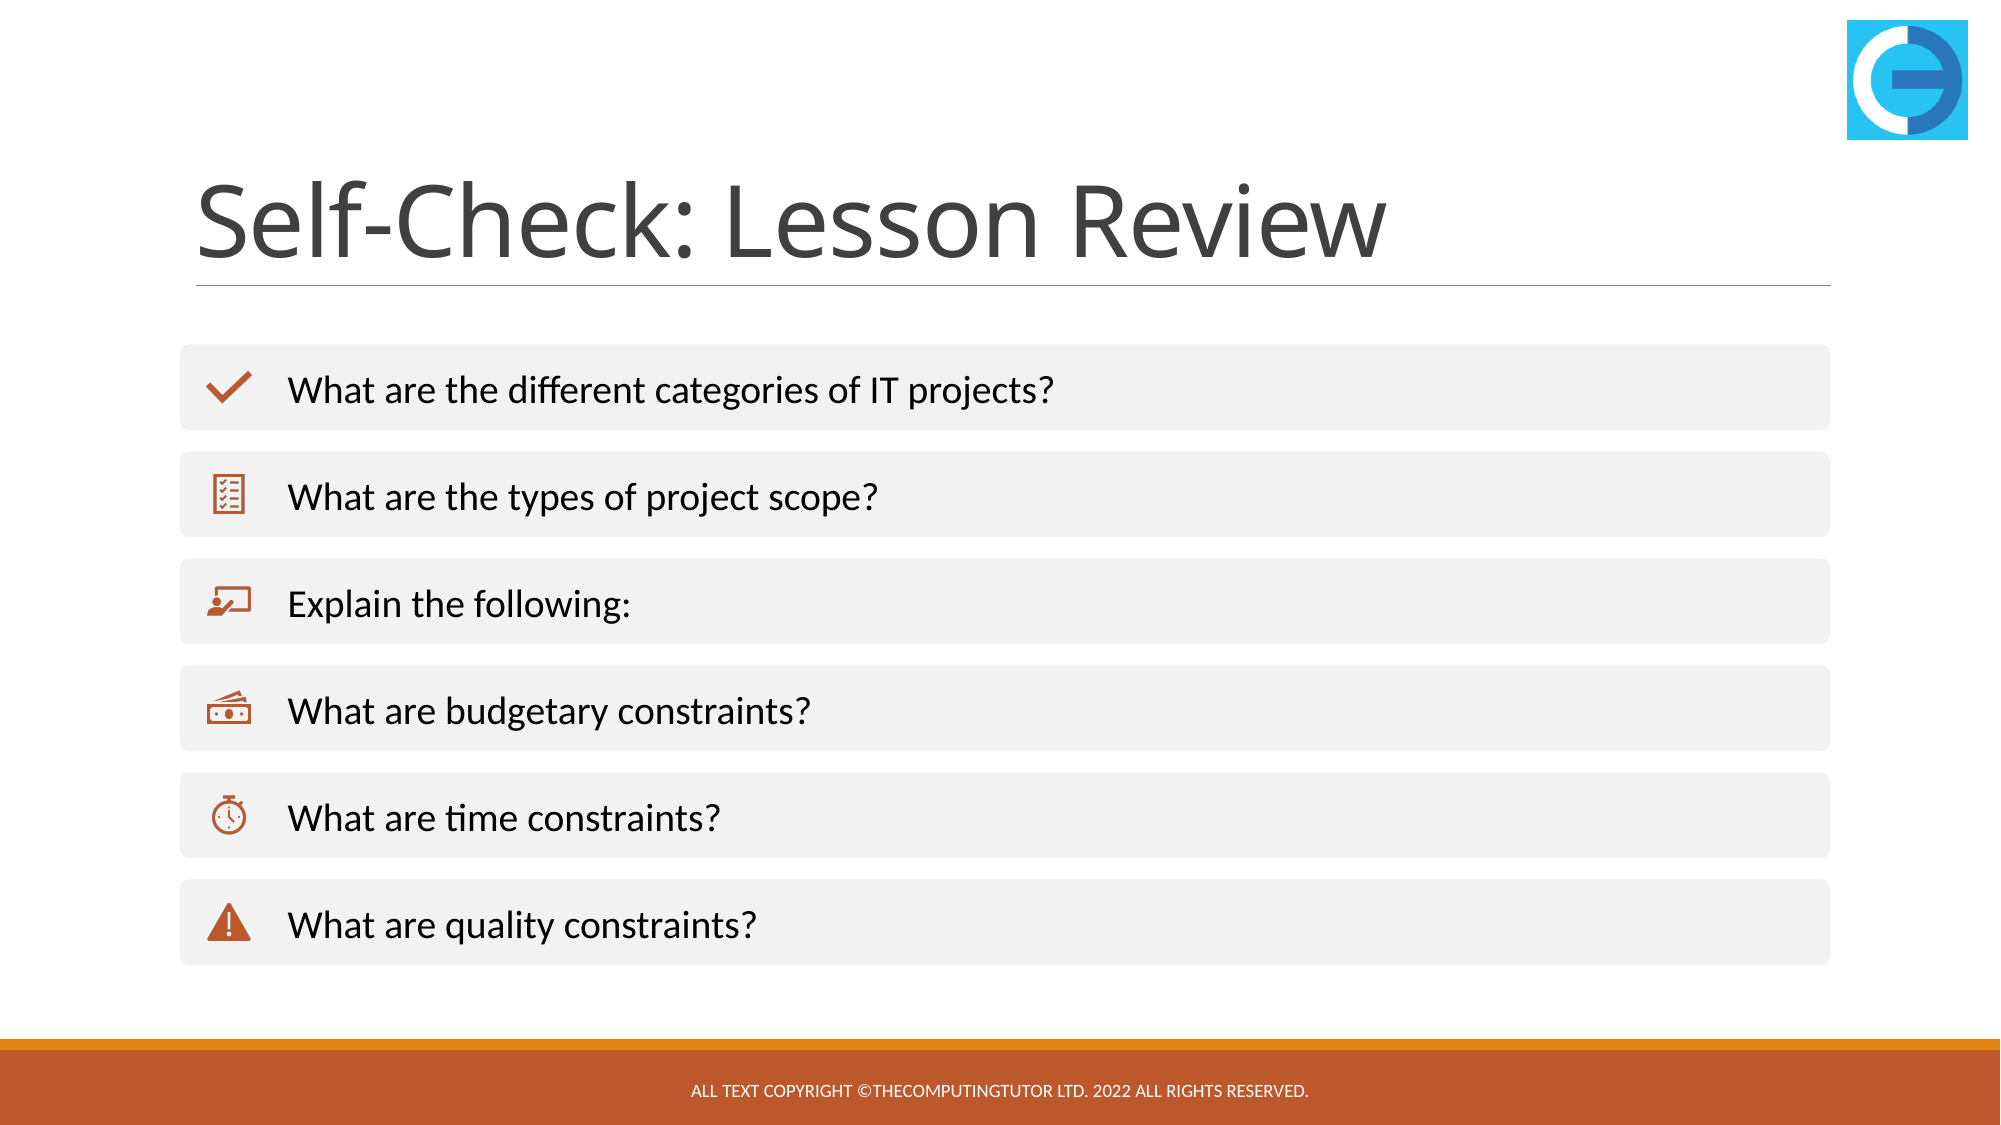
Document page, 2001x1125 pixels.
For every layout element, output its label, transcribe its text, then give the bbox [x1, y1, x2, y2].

picture [1847, 20, 1968, 140]
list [179, 343, 1831, 966]
title Self-Check: Lesson Review [180, 47, 1830, 285]
footer All text copyright ©TheComputingTutor Ltd. 2022 All rights Reserved. [604, 1059, 1396, 1120]
